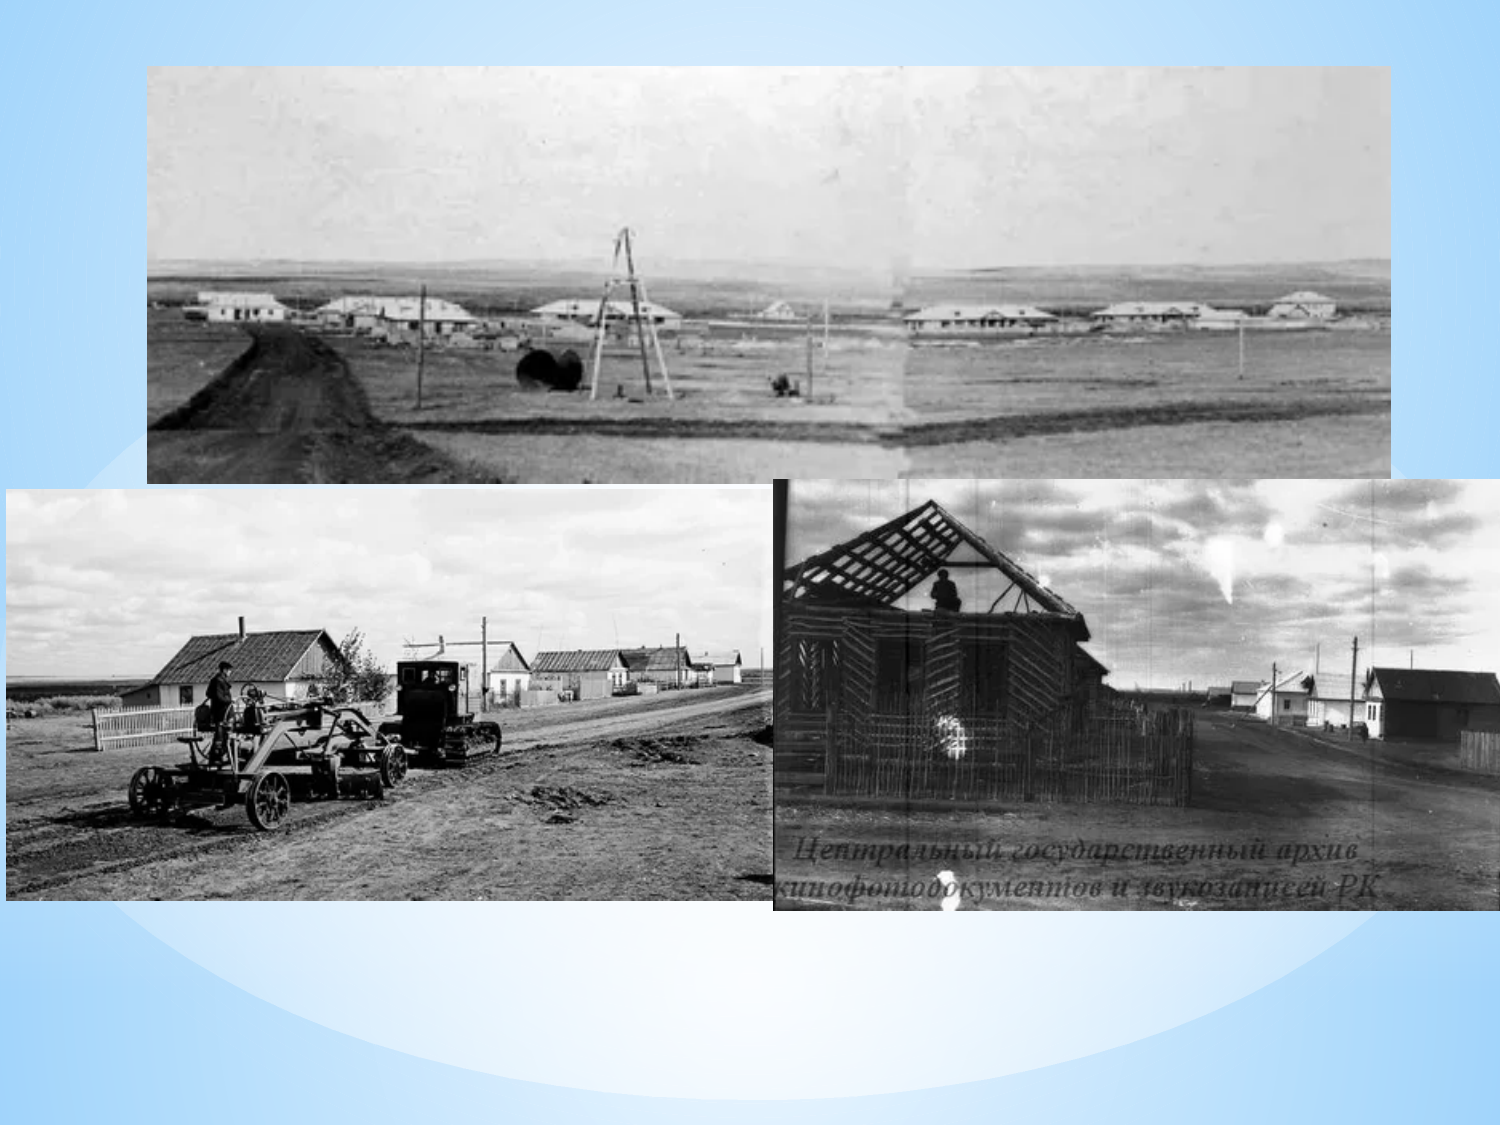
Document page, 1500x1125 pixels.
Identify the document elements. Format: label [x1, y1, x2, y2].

list [147, 66, 1391, 484]
list [6, 489, 767, 902]
picture [773, 479, 1500, 912]
